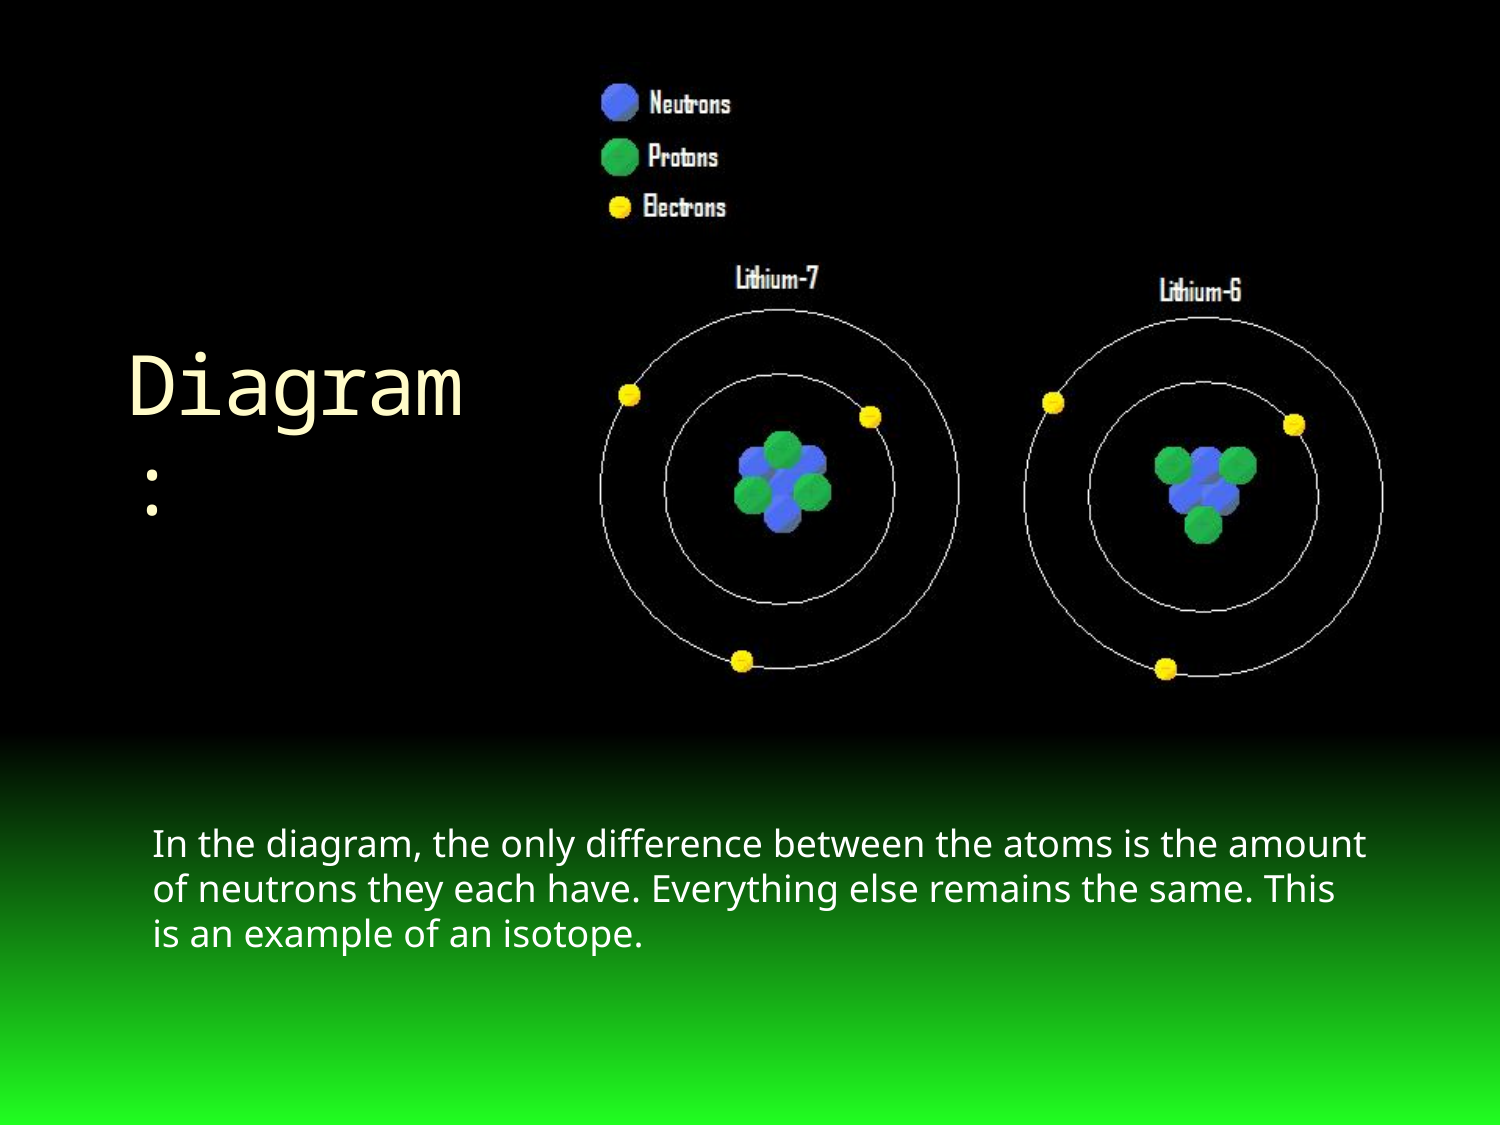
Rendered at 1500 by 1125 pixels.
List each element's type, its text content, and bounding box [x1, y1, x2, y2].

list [574, 62, 1418, 707]
text_box In the diagram, the only difference between the atoms is the amount of neutrons they each have. Everything else remains the same. This is an example of an isotope. [137, 812, 1388, 963]
title Diagram: [112, 324, 513, 475]
